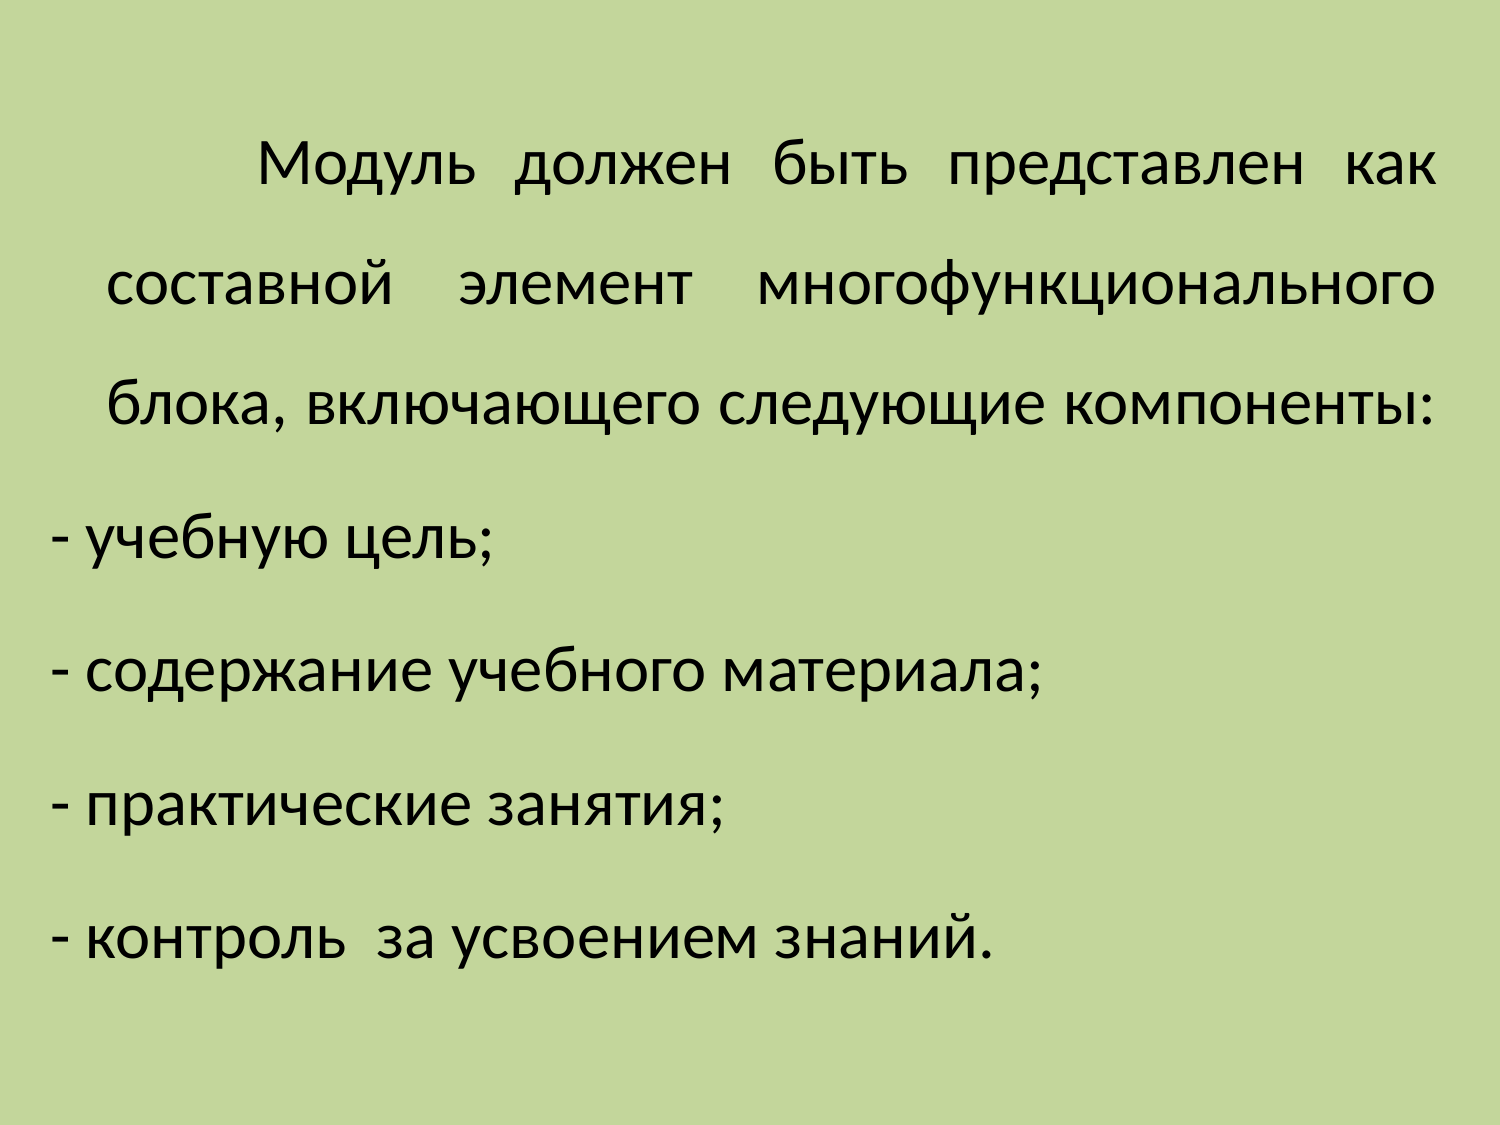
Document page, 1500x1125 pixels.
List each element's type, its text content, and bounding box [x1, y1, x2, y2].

list Модуль должен быть представлен как составной элемент многофункционального блока, включающего следующие компоненты: - учебную цель; - содержание учебного материала; - практические занятия; - контроль за усвоением знаний. [35, 70, 1454, 1008]
